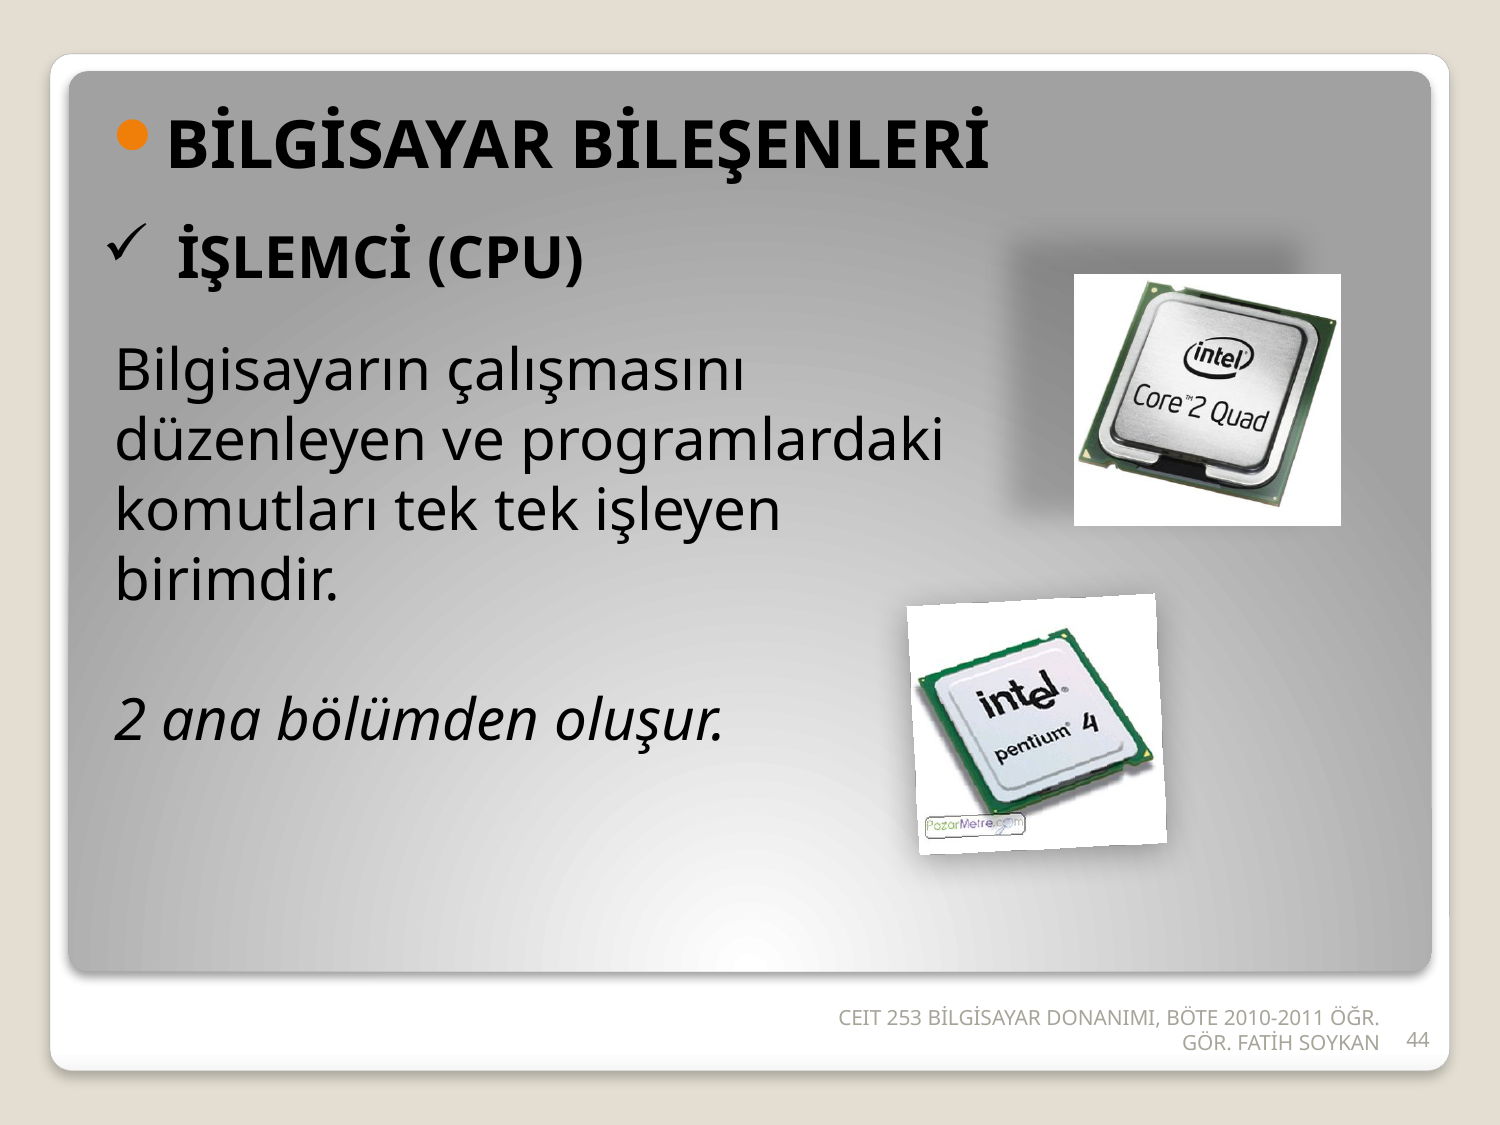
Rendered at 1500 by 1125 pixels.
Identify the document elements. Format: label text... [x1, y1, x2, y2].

slide_number 44 [1395, 1002, 1445, 1063]
text_box İŞLEMCİ (CPU) [87, 162, 1413, 298]
list BİLGİSAYAR BİLEŞENLERİ [82, 86, 1425, 300]
picture [1074, 274, 1341, 526]
picture [906, 593, 1167, 855]
footer CEIT 253 BİLGİSAYAR DONANIMI, BÖTE 2010-2011 ÖĞR. GÖR. FATİH SOYKAN [800, 1002, 1395, 1063]
text_box Bilgisayarın çalışmasını düzenleyen ve programlardaki komutları tek tek işleyen birimdir. 2 ana bölümden oluşur. [99, 324, 1000, 760]
